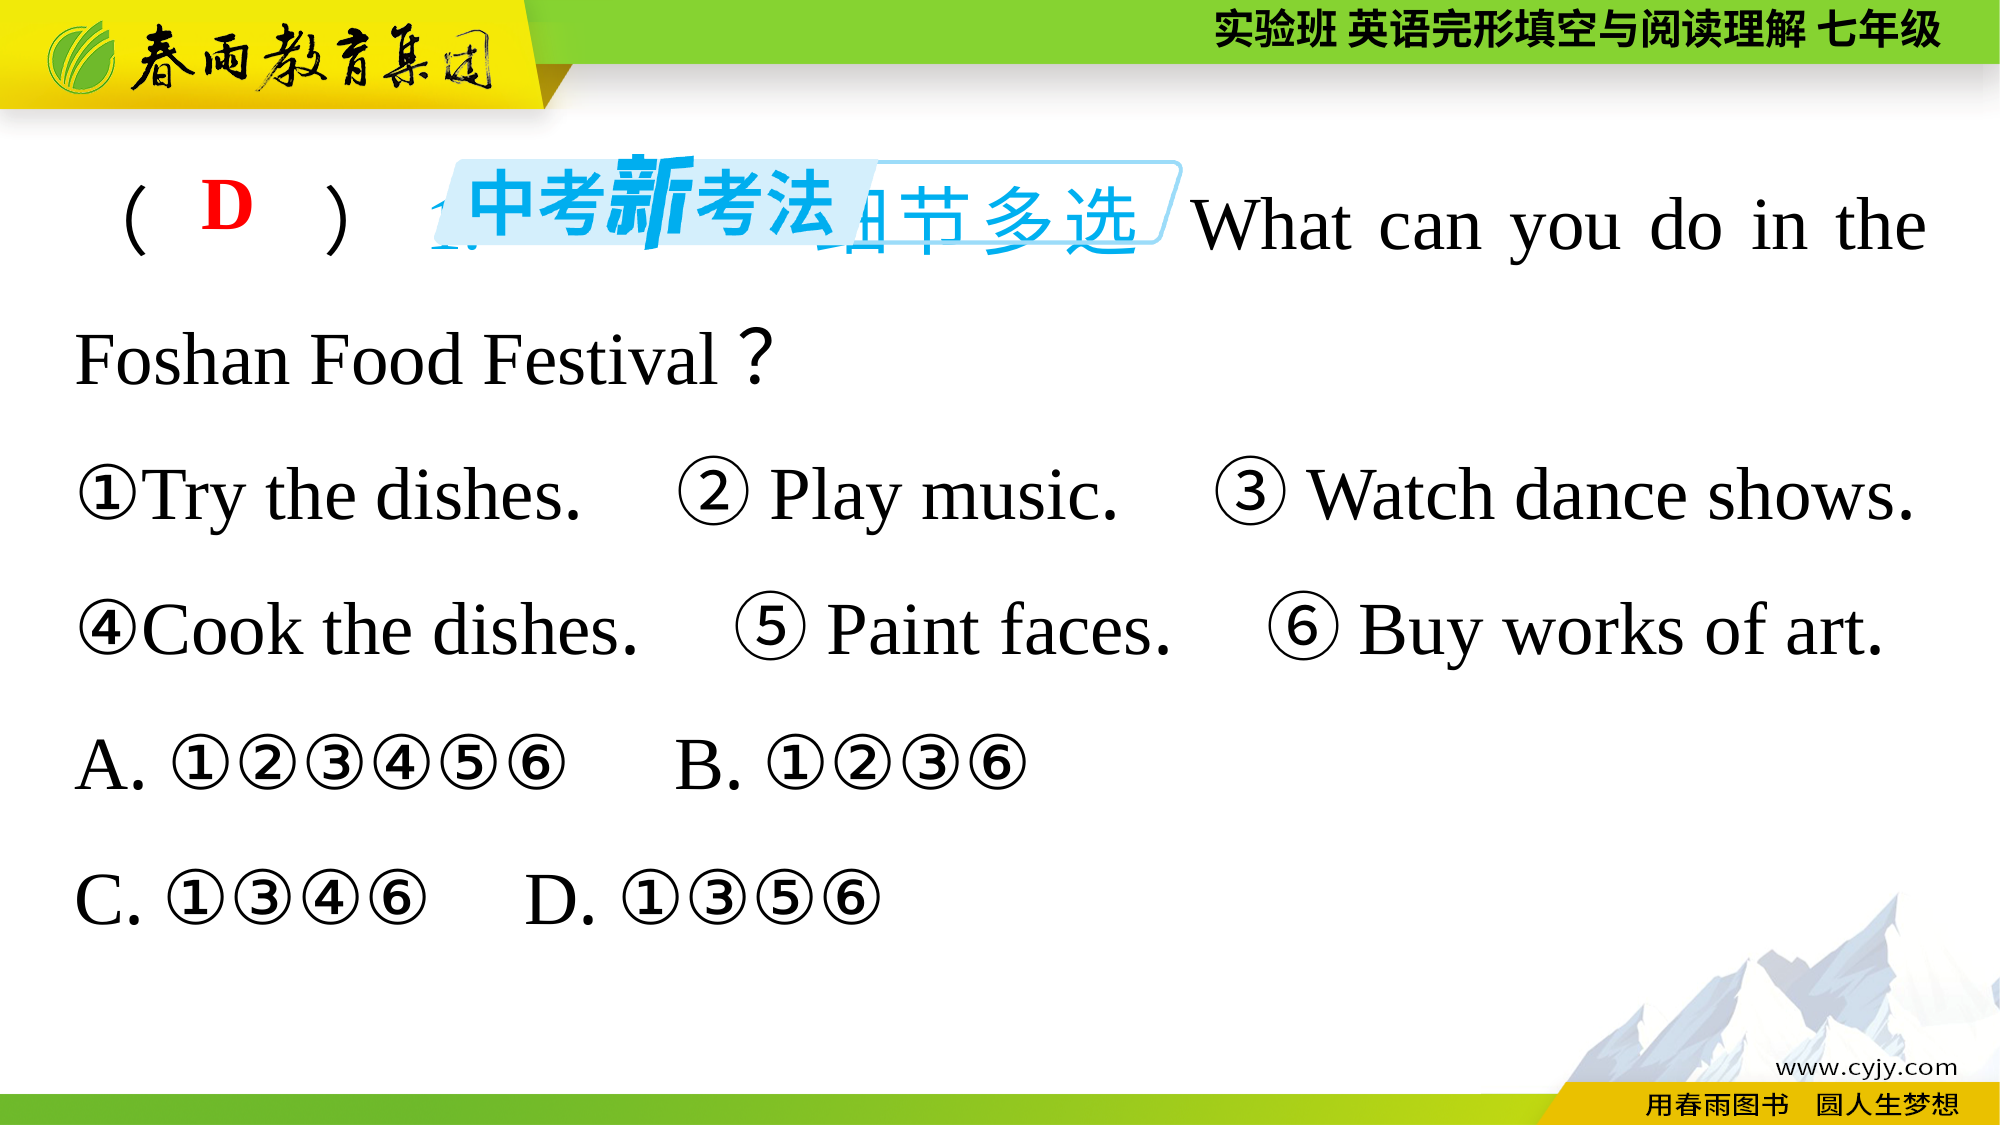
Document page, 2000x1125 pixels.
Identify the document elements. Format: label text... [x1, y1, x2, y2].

list （ ）1. 细节多选 What can you do in the Foshan Food Festival？ ①Try the dishes. ②Play music. ③Watch dance shows. ④Cook the dishes. ⑤Paint faces. ⑥Buy works of art. A. ①②③④⑤⑥ B. ①②③⑥ C. ①③④⑥ D. ①③⑤⑥ [59, 122, 1944, 956]
picture [0, 0, 2000, 1125]
text_box D [186, 146, 271, 252]
